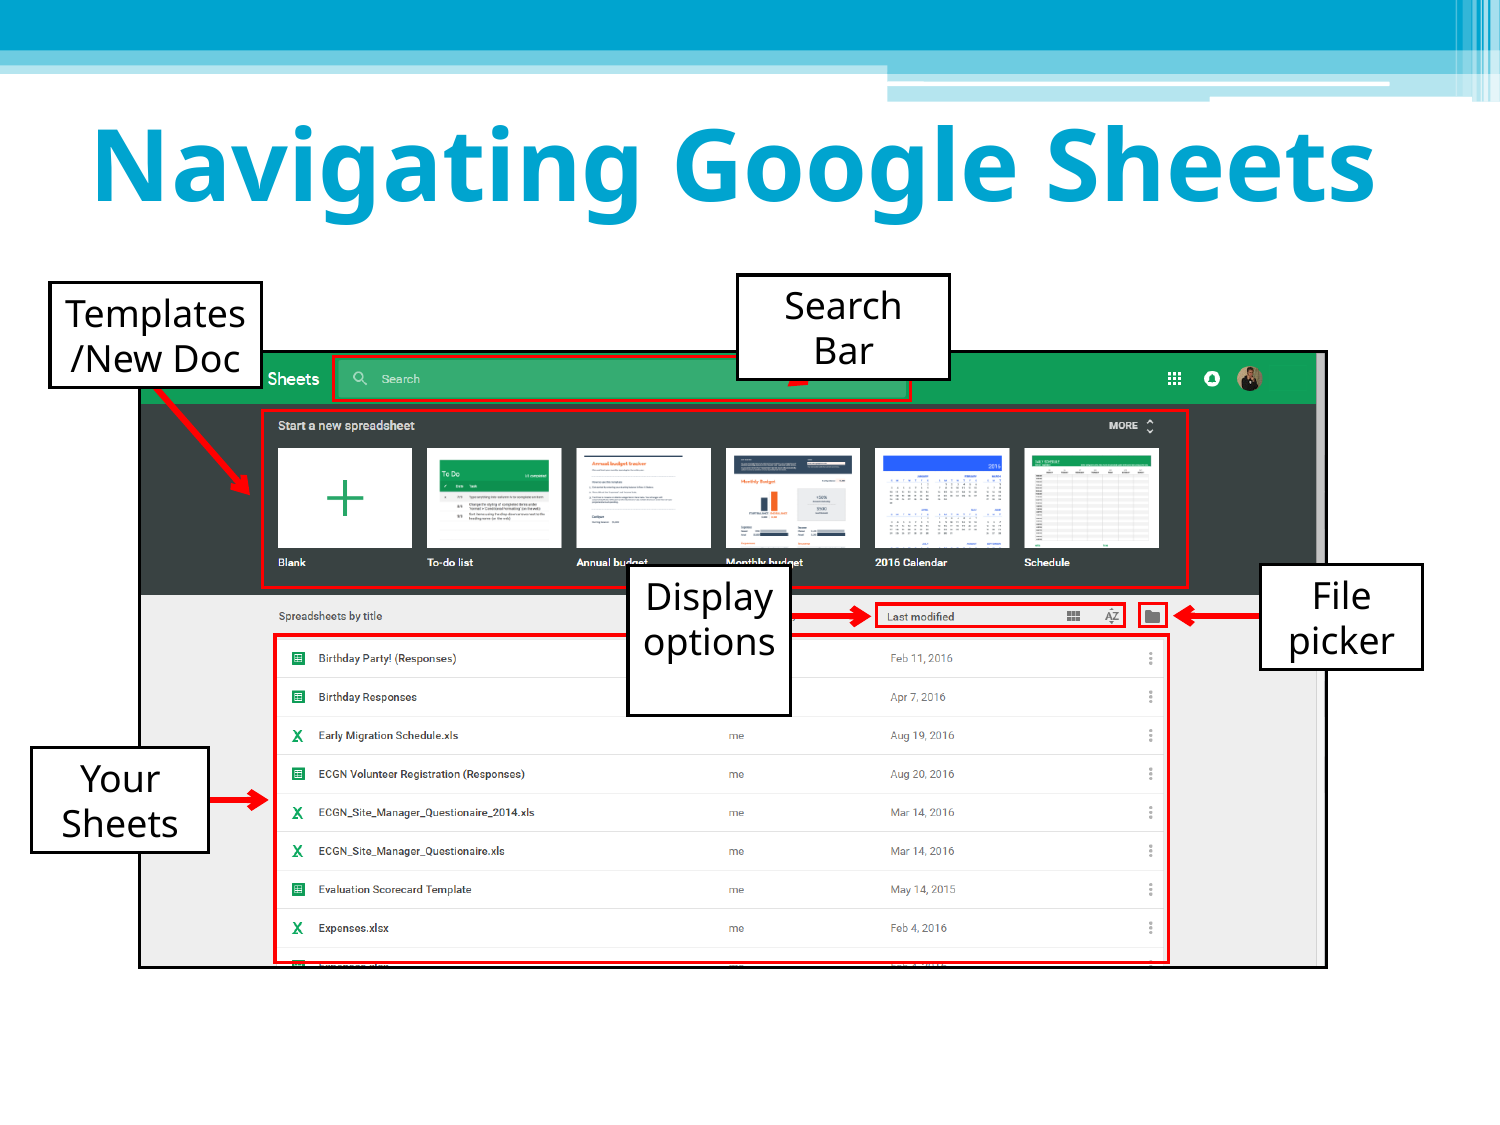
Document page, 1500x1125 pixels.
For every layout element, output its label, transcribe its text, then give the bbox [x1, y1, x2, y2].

text_box Search Bar [737, 274, 950, 353]
picture [140, 353, 1325, 966]
text_box Your Sheets [31, 747, 140, 853]
text_box Templates/New Doc [50, 282, 262, 388]
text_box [155, 388, 250, 496]
text_box File picker [1325, 564, 1423, 670]
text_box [787, 301, 900, 387]
title Navigating Google Sheets [75, 75, 1418, 248]
